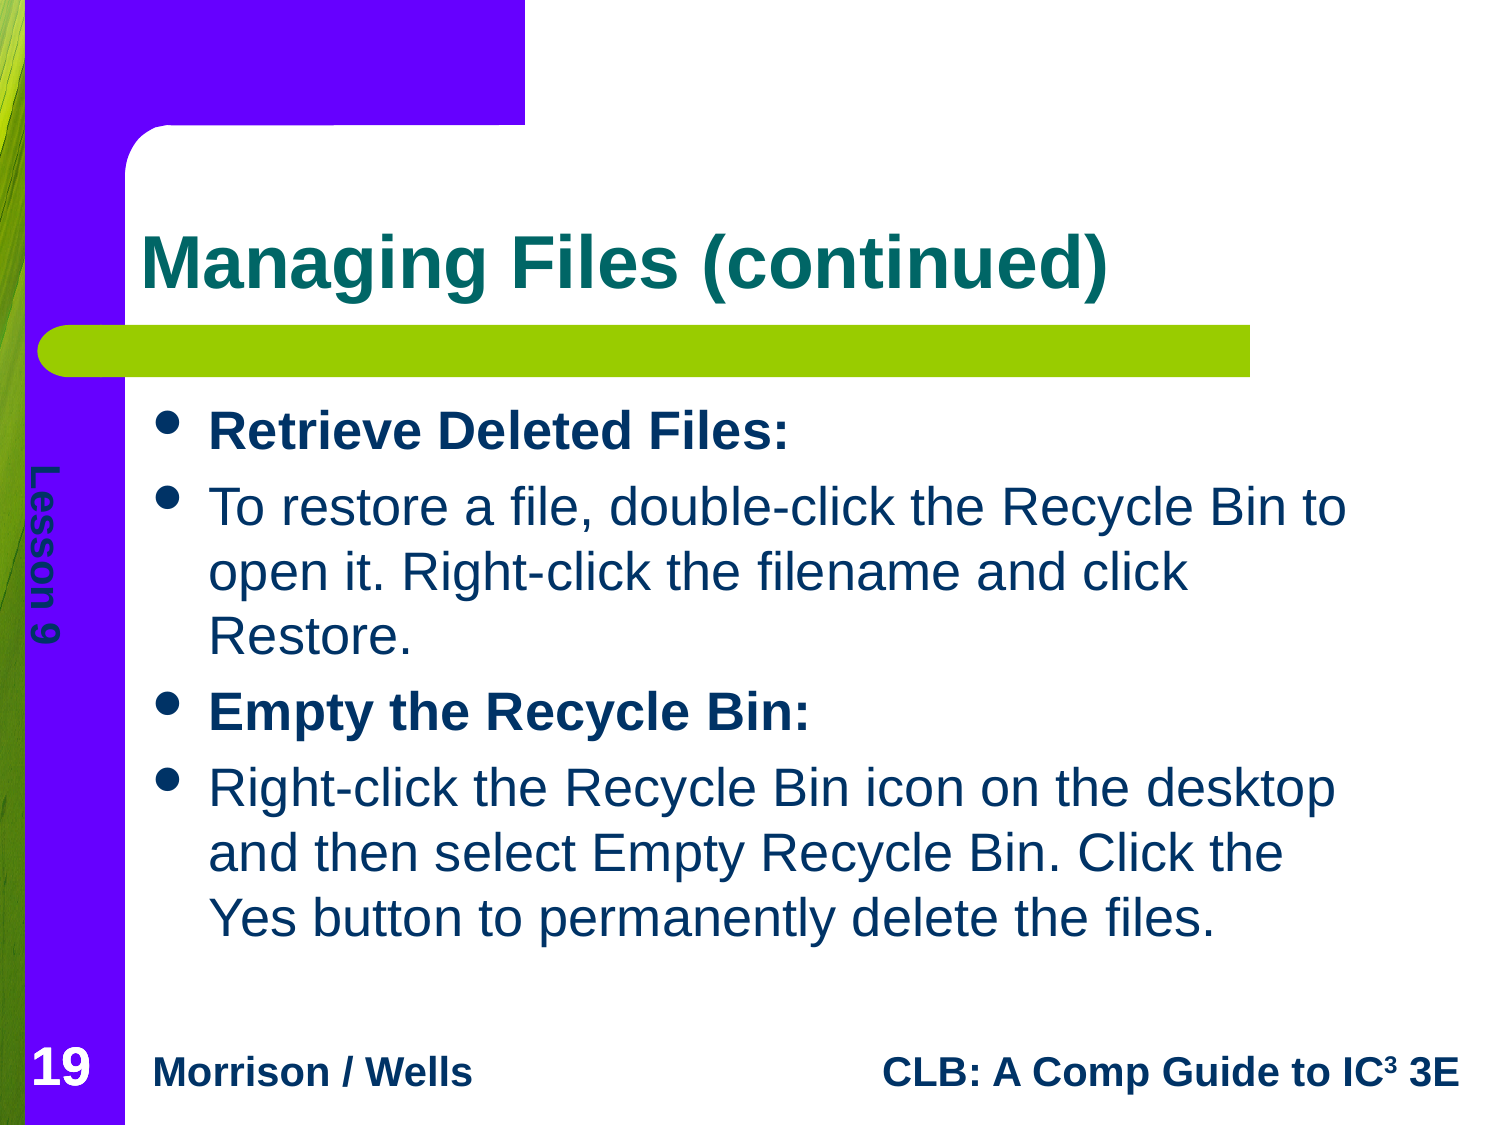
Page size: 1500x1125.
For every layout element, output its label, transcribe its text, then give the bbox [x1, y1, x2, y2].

text_box 19 [13, 1023, 111, 1105]
picture [0, 0, 25, 1125]
title Managing Files (continued) [124, 124, 1426, 313]
list Retrieve Deleted Files: To restore a file, double-click the Recycle Bin to open it. Right-click the filename and click Restore. Empty the Recycle Bin: Right-click the Recycle Bin icon on the desktop and then select Empty Recycle Bin. Click the Yes button to permanently delete the files. [137, 387, 1400, 999]
